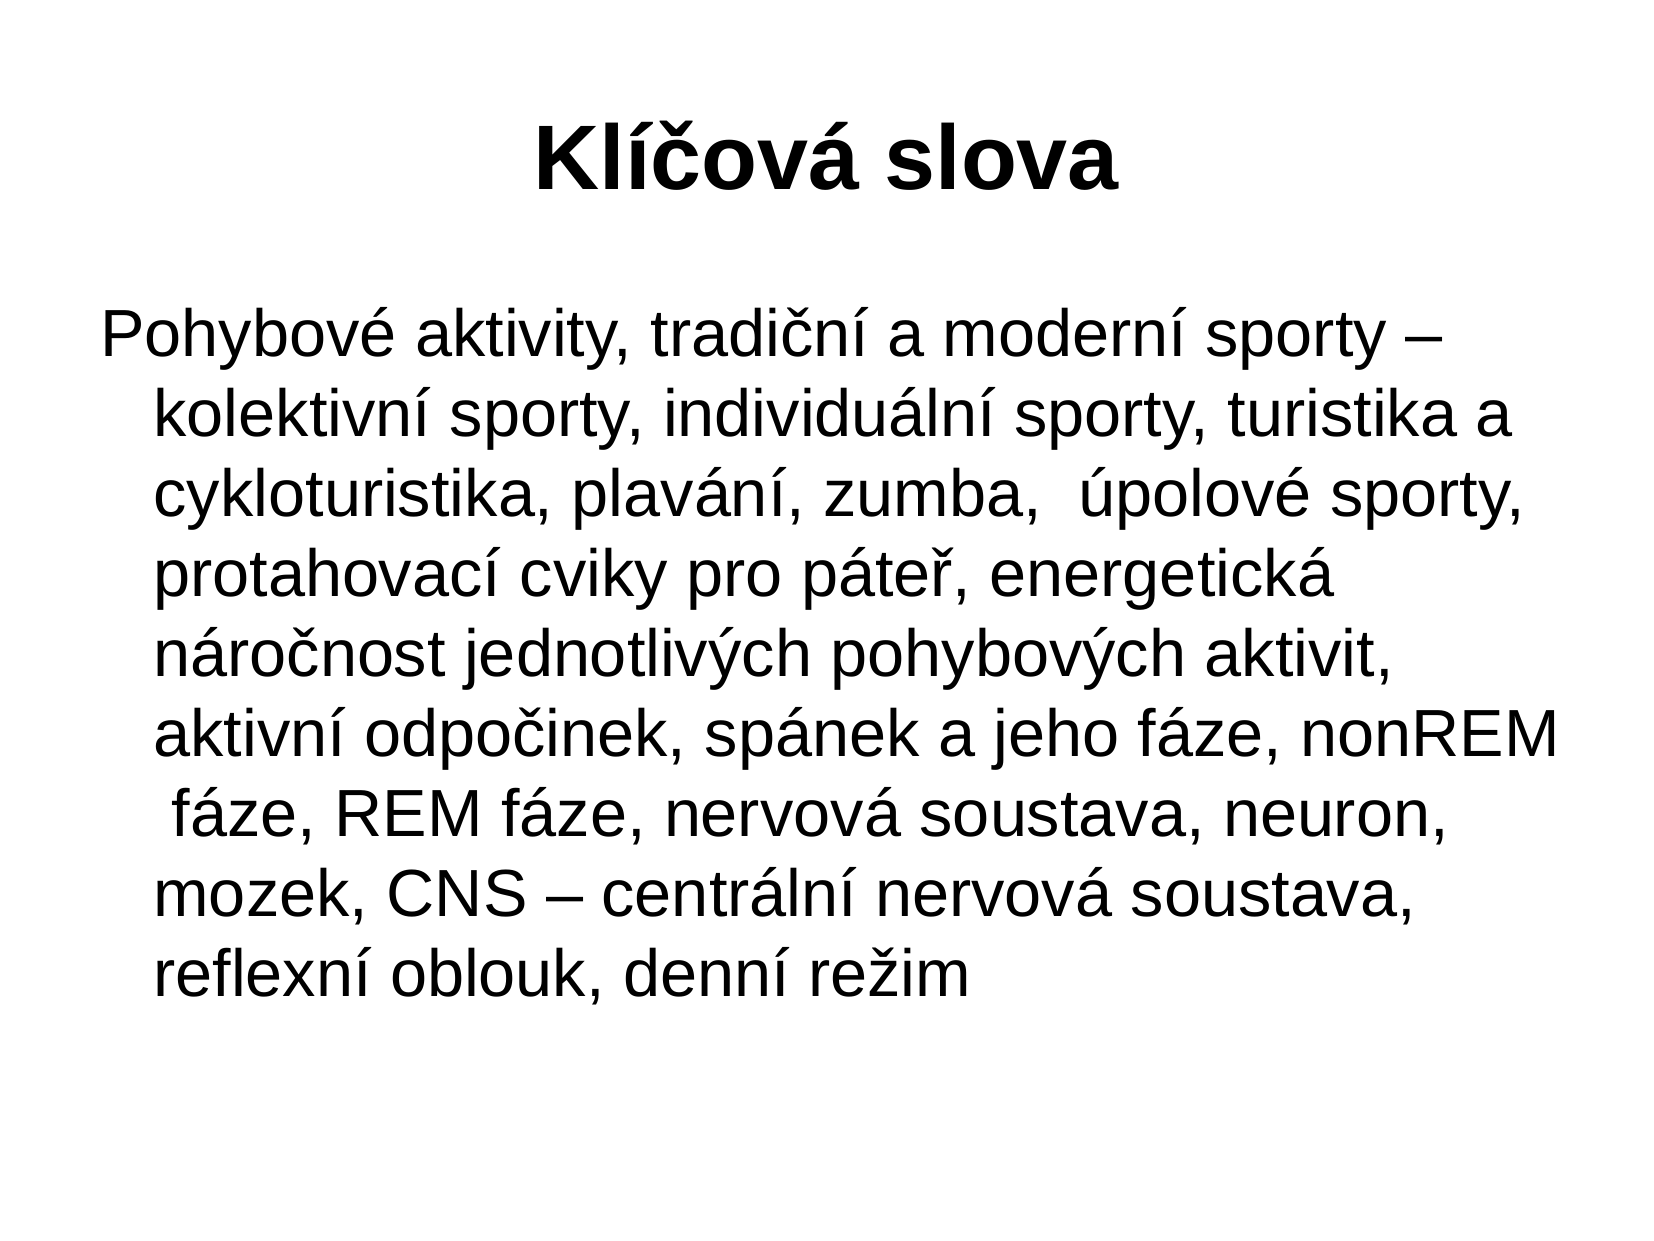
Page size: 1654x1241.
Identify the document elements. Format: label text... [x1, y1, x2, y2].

list Pohybové aktivity, tradiční a moderní sporty – kolektivní sporty, individuální sporty, turistika a cykloturistika, plavání, zumba, úpolové sporty, protahovací cviky pro páteř, energetická náročnost jednotlivých pohybových aktivit, aktivní odpočinek, spánek a jeho fáze, nonREM fáze, REM fáze, nervová soustava, neuron, mozek, CNS – centrální nervová soustava, reflexní oblouk, denní režim [82, 290, 1571, 1109]
title Klíčová slova [82, 49, 1571, 257]
